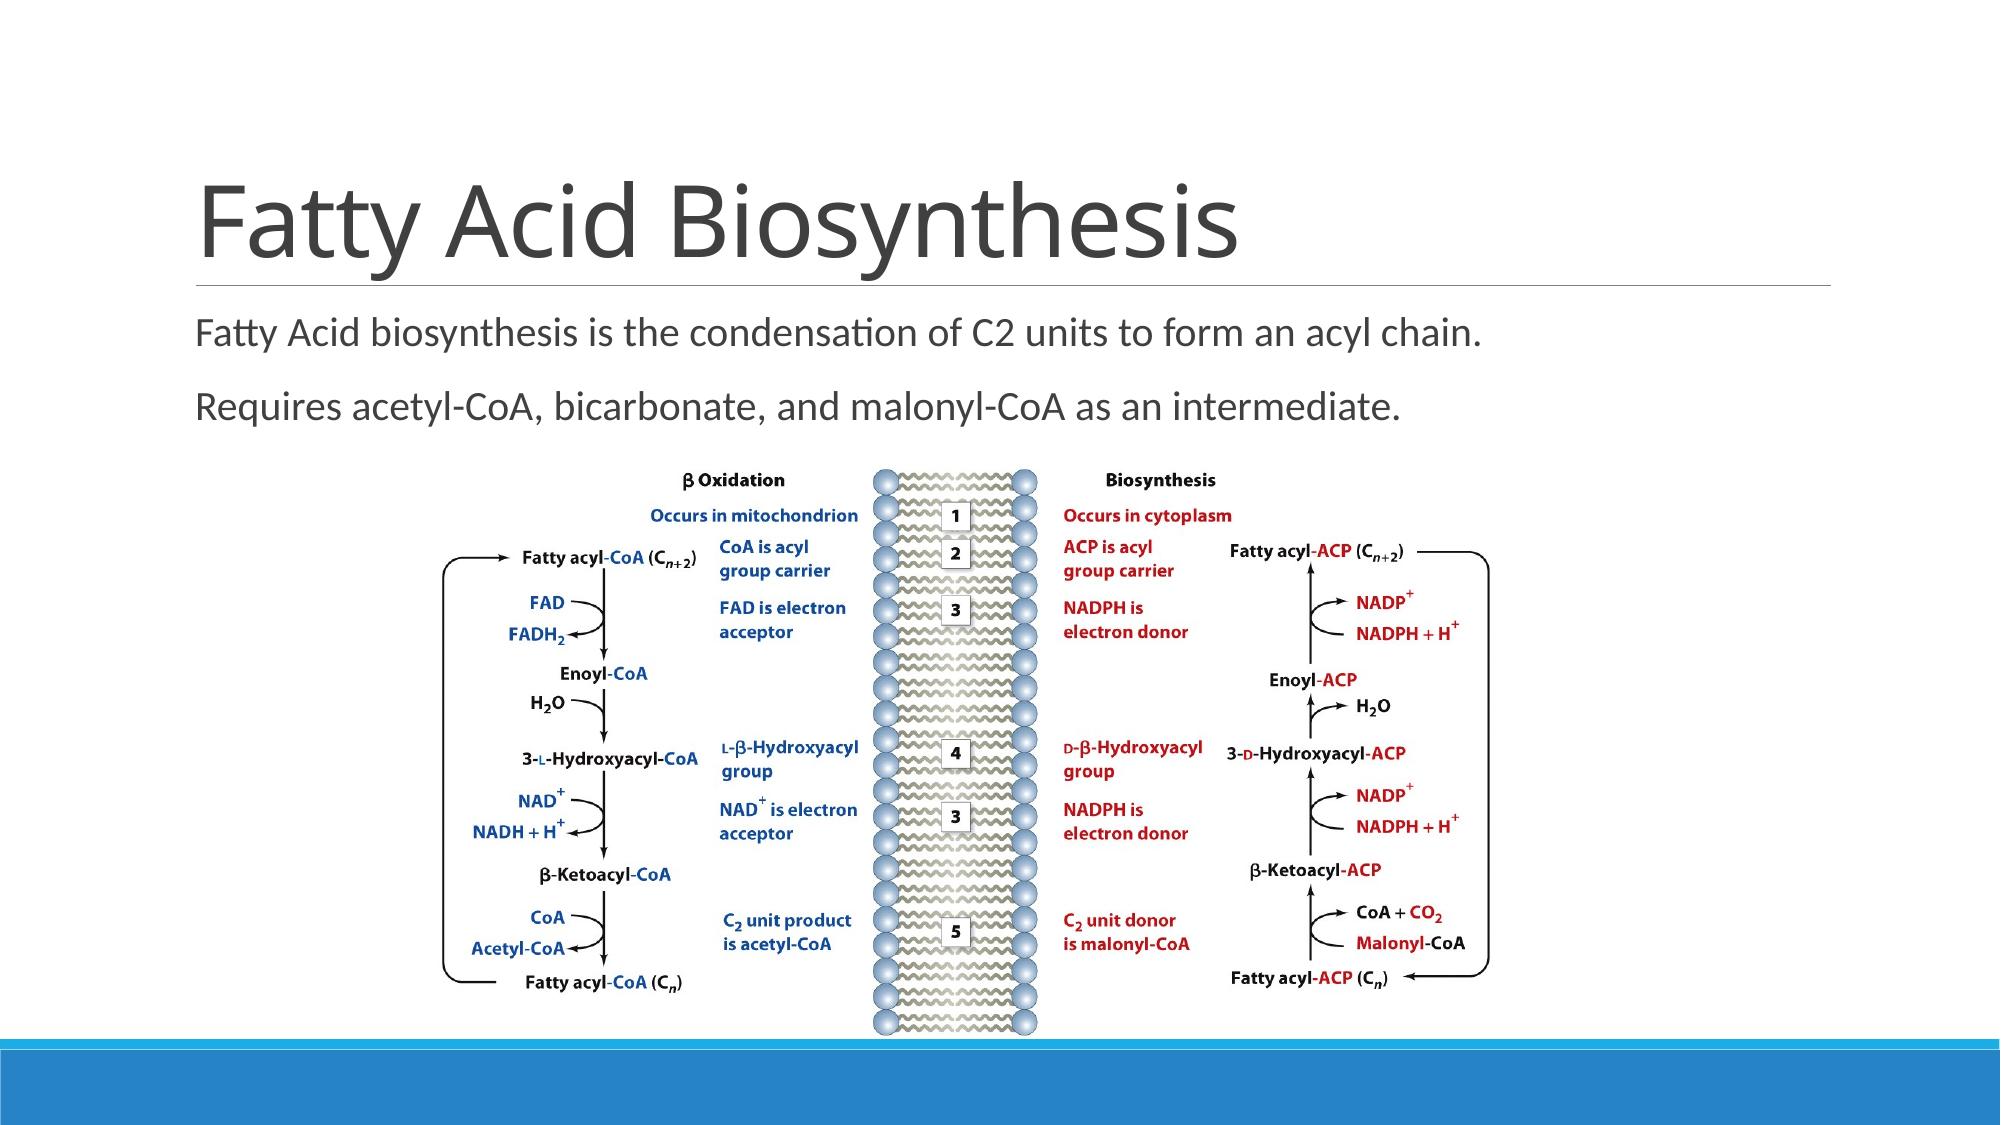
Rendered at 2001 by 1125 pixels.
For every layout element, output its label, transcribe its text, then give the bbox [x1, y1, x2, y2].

picture [436, 462, 1494, 1039]
title Fatty Acid Biosynthesis [180, 47, 1830, 285]
list Fatty Acid biosynthesis is the condensation of C2 units to form an acyl chain. Requires acetyl-CoA, bicarbonate, and malonyl-CoA as an intermediate. [180, 302, 1830, 963]
